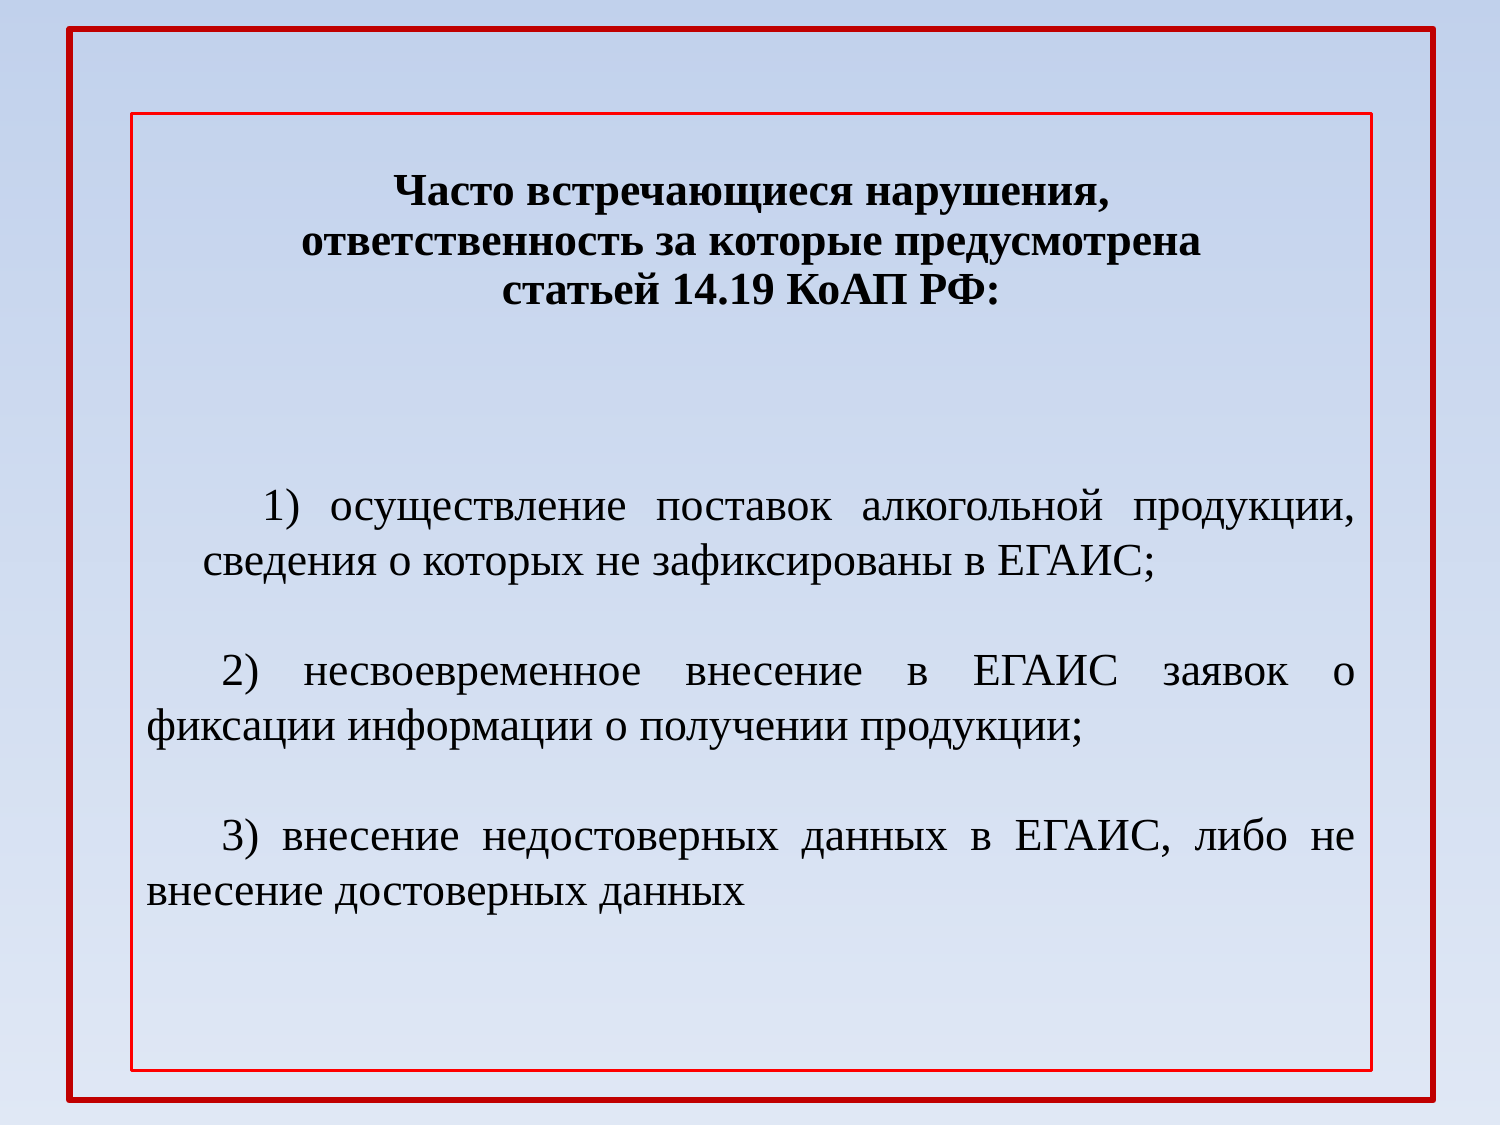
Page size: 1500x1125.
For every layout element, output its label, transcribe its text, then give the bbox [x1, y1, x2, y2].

text_box 1) осуществление поставок алкогольной продукции, сведения о которых не зафиксированы в ЕГАИС; 2) несвоевременное внесение в ЕГАИС заявок о фиксации информации о получении продукции; 3) внесение недостоверных данных в ЕГАИС, либо не внесение достоверных данных [131, 113, 1372, 1071]
text_box Часто встречающиеся нарушения, ответственность за которые предусмотрена статьей 14.19 КоАП РФ: [232, 158, 1271, 322]
text_box [67, 27, 1435, 1102]
